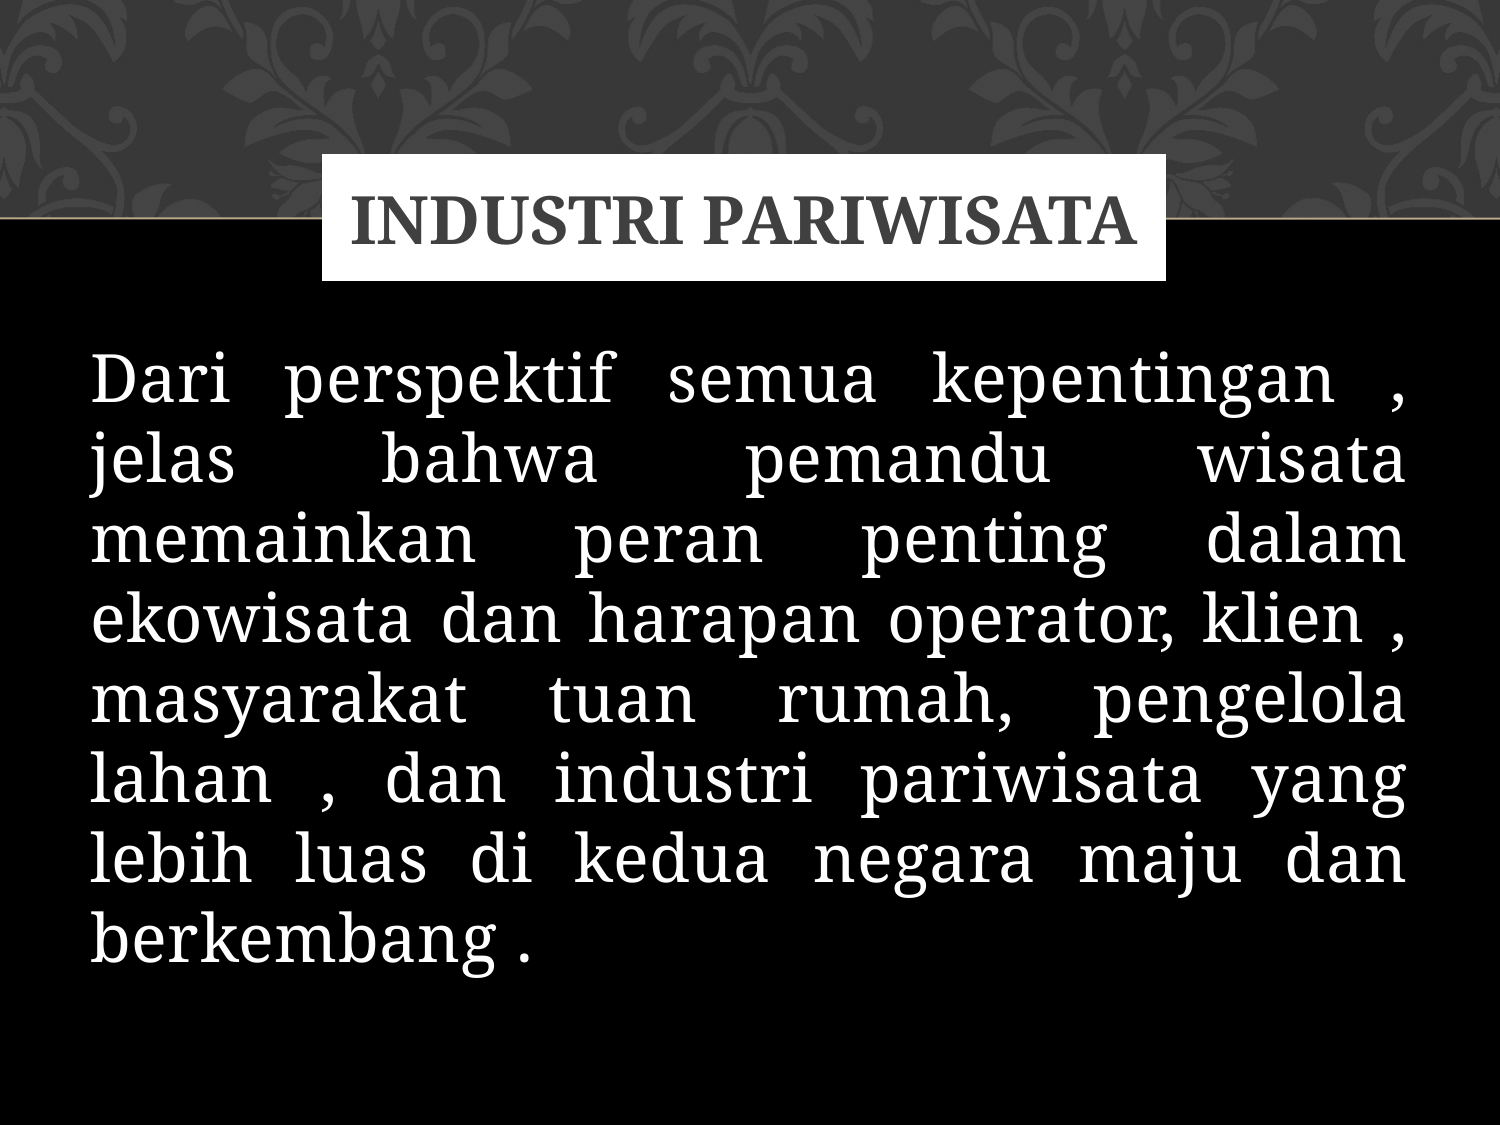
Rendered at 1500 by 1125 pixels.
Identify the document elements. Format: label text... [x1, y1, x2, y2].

list Dari perspektif semua kepentingan , jelas bahwa pemandu wisata memainkan peran penting dalam ekowisata dan harapan operator, klien , masyarakat tuan rumah, pengelola lahan , dan industri pariwisata yang lebih luas di kedua negara maju dan berkembang . [75, 328, 1425, 1005]
title Industri pariwisata [322, 154, 1166, 281]
